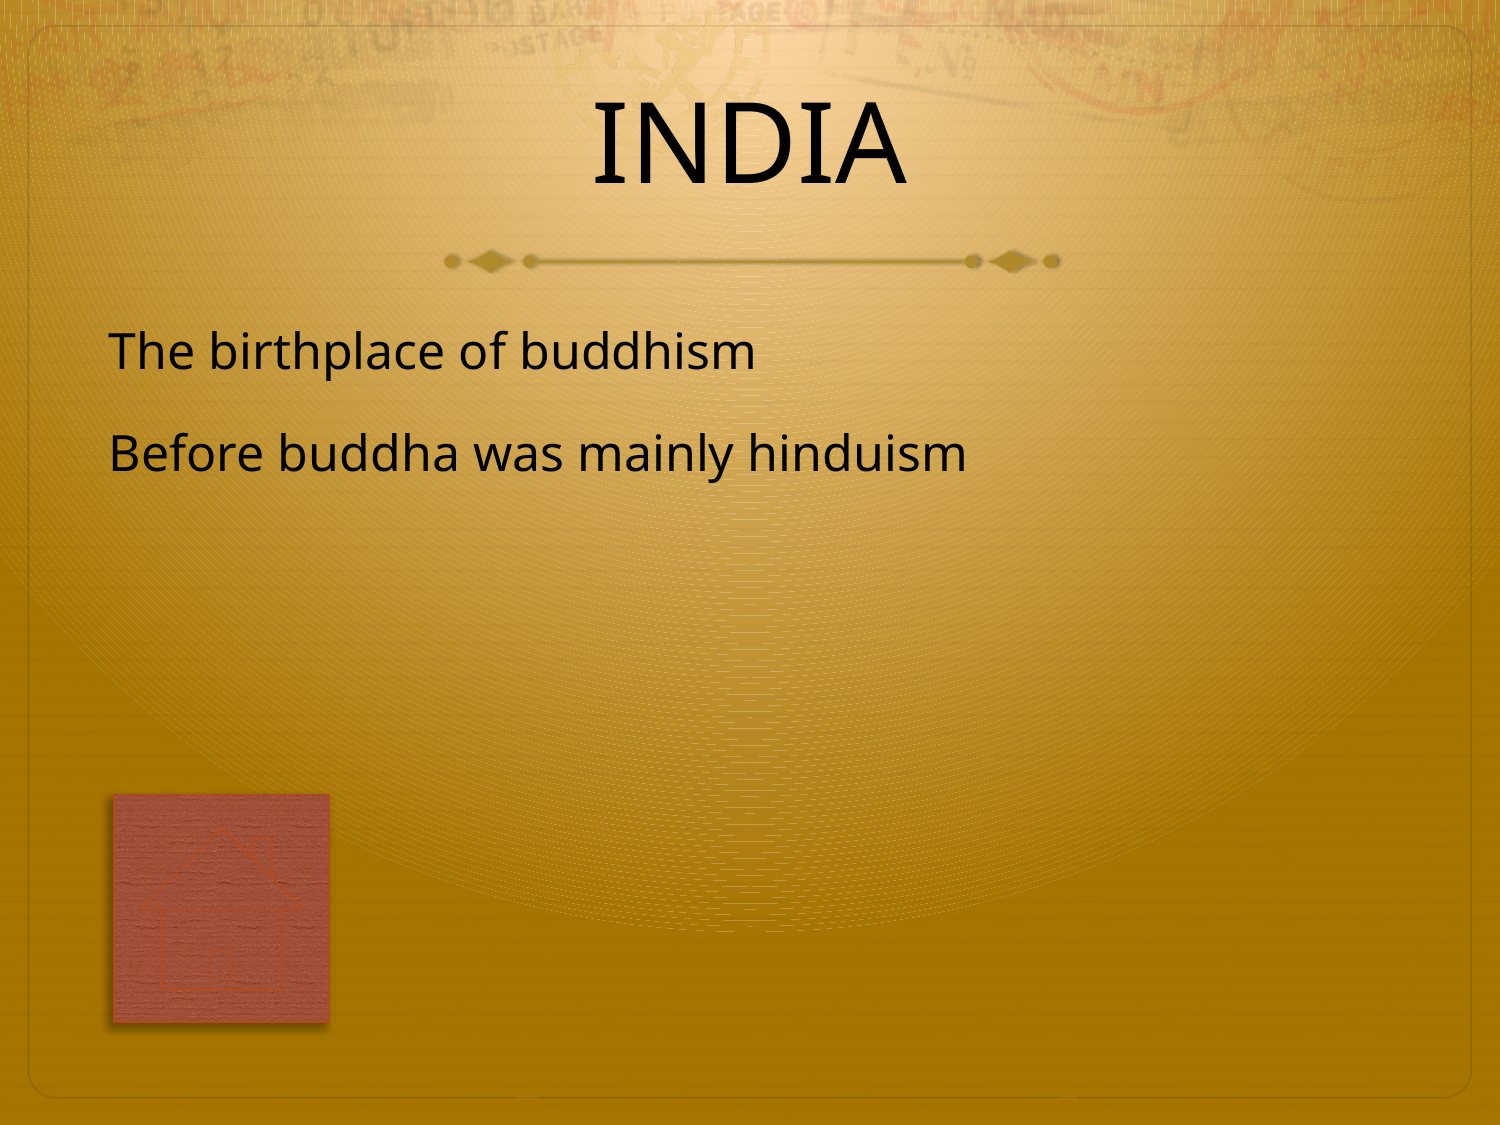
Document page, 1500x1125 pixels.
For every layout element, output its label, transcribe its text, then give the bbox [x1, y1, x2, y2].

title INDIA [93, 45, 1407, 233]
text_box [113, 794, 330, 1023]
picture [0, 0, 1500, 1125]
list The birthplace of buddhism Before buddha was mainly hinduism [93, 312, 1407, 988]
